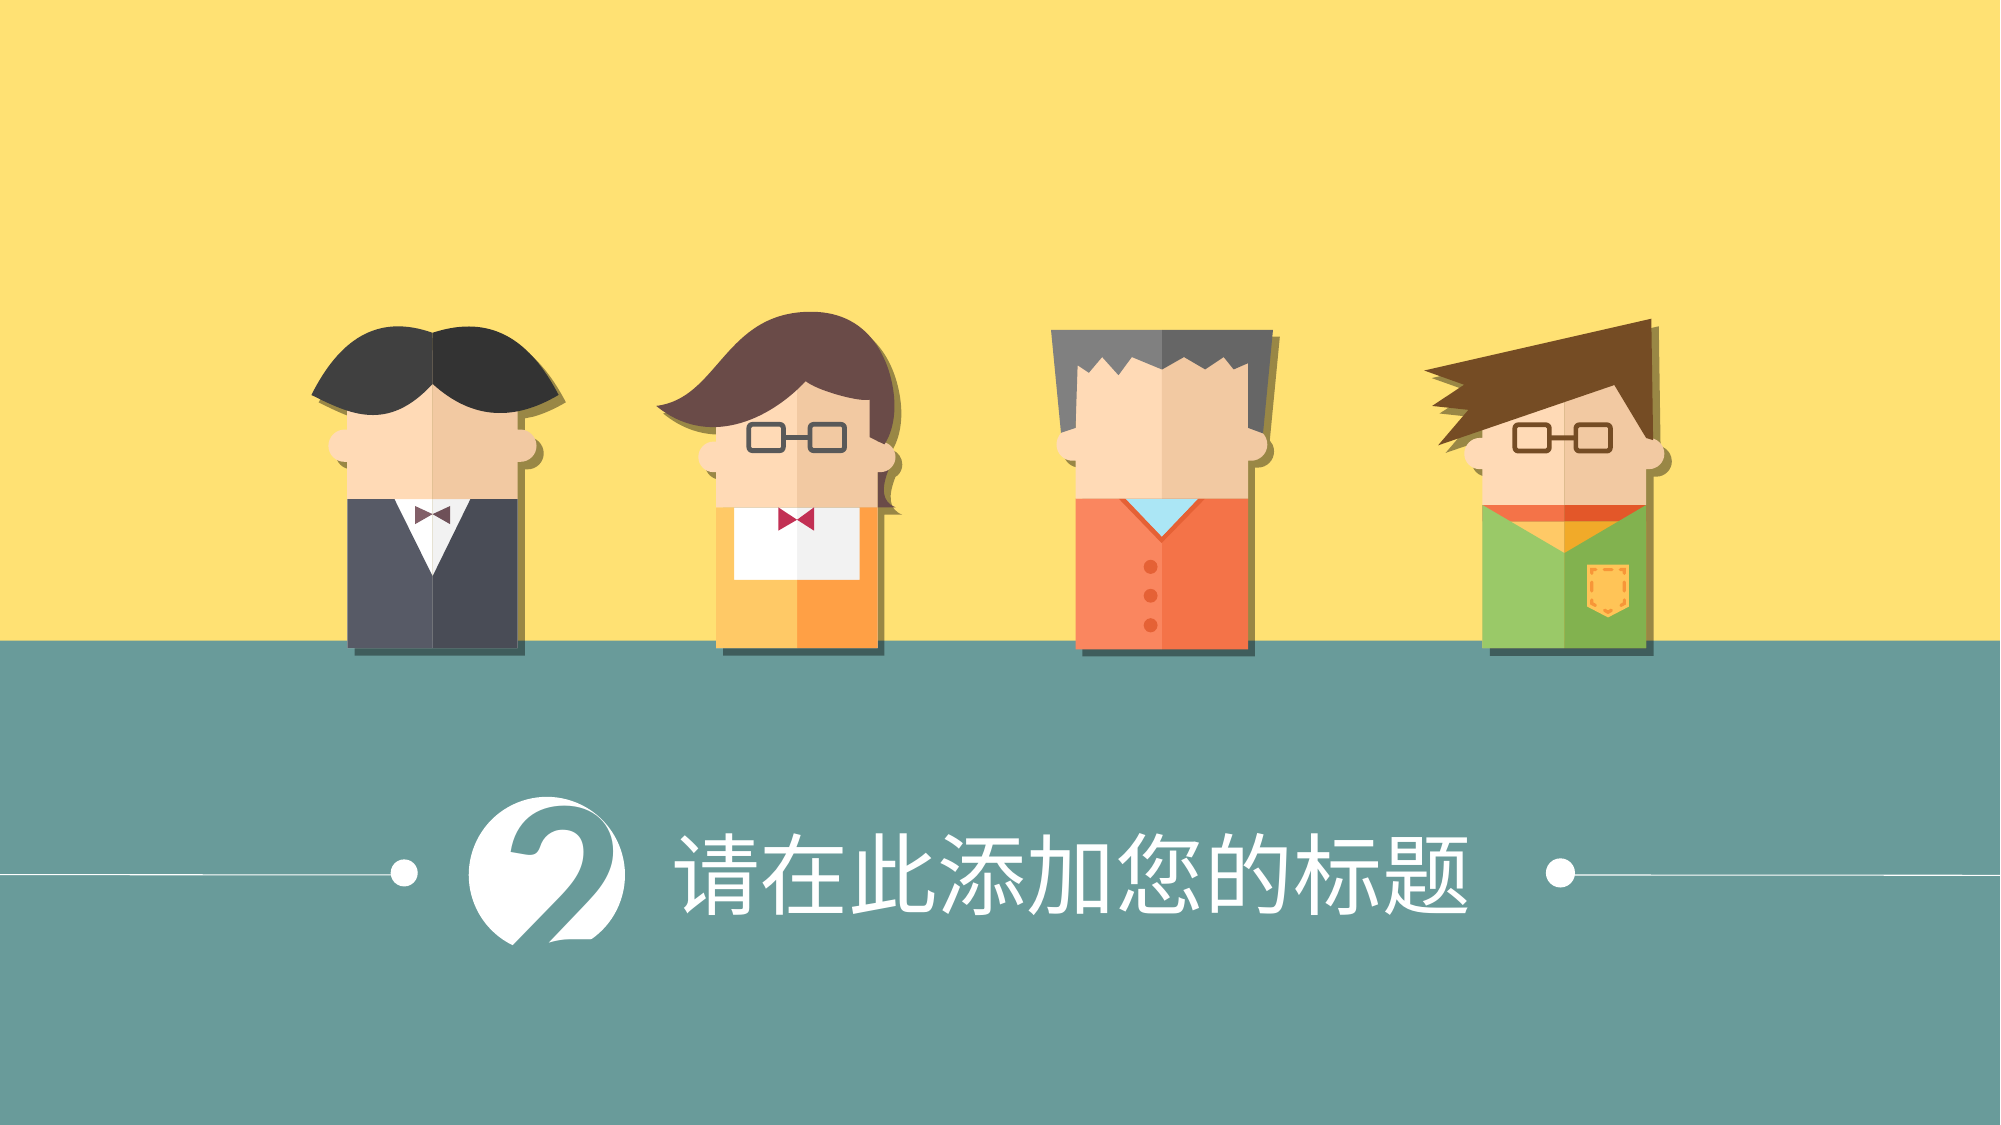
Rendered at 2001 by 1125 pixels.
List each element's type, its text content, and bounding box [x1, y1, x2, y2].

text_box [0, 640, 2000, 1125]
text_box 2 [485, 714, 639, 1023]
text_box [656, 311, 903, 656]
text_box [1563, 859, 1574, 887]
text_box 请在此添加您的标题 [656, 812, 1563, 934]
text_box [1423, 318, 1672, 657]
text_box [468, 827, 485, 923]
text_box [311, 312, 567, 656]
text_box [390, 859, 418, 887]
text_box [1050, 329, 1281, 657]
